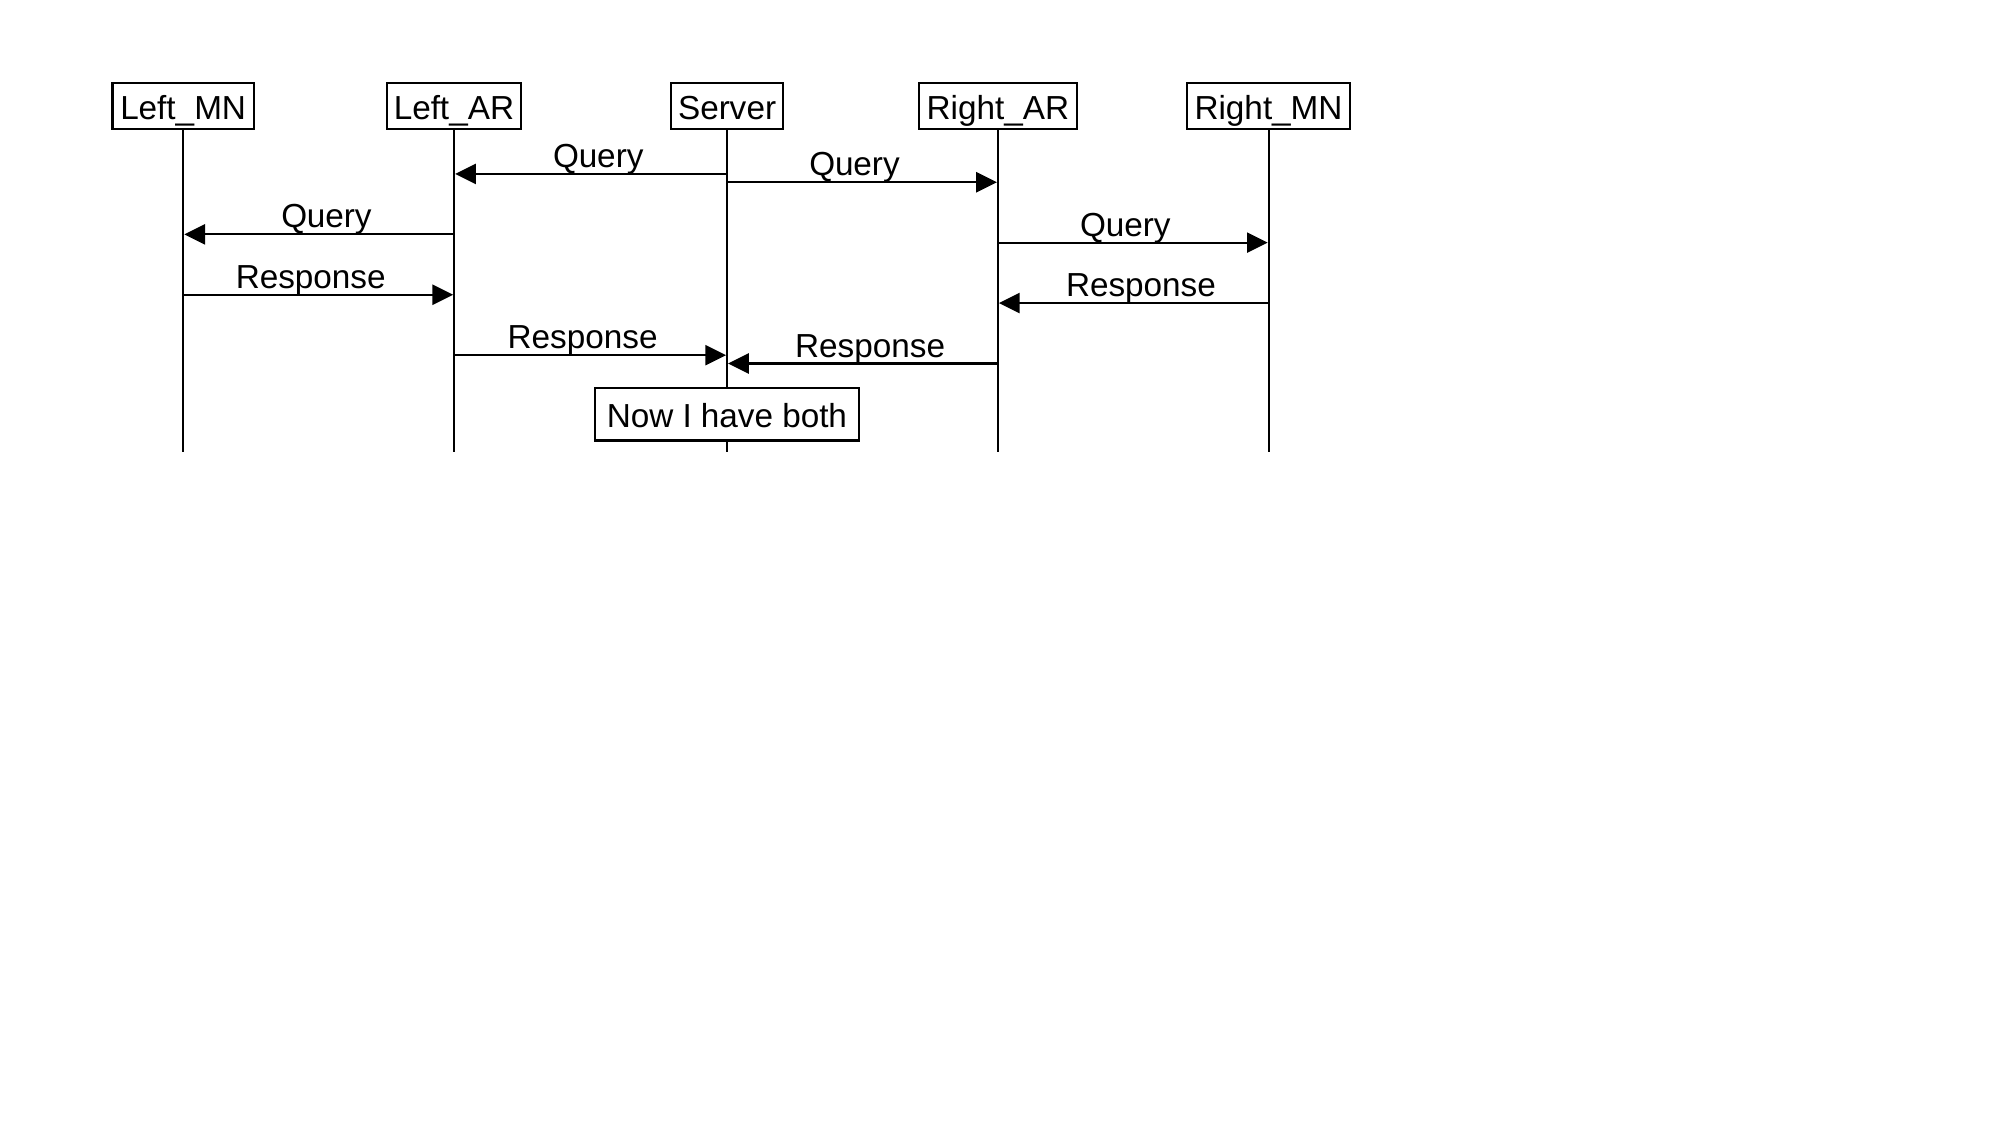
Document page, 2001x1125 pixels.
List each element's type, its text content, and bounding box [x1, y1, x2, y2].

text_box Left_MN [112, 83, 255, 130]
text_box Right_MN [1187, 83, 1350, 130]
text_box Right_AR [918, 83, 1078, 130]
text_box Response [1063, 264, 1219, 302]
text_box Left_AR [387, 83, 521, 130]
text_box Now I have both [595, 388, 859, 441]
text_box Response [233, 256, 388, 294]
text_box Query [550, 135, 646, 173]
text_box Query [279, 195, 374, 233]
text_box Response [793, 324, 948, 362]
text_box [74, 74, 1390, 453]
text_box Server [670, 83, 784, 130]
text_box Query [807, 143, 903, 181]
text_box Query [1077, 204, 1173, 242]
text_box Response [505, 316, 660, 354]
